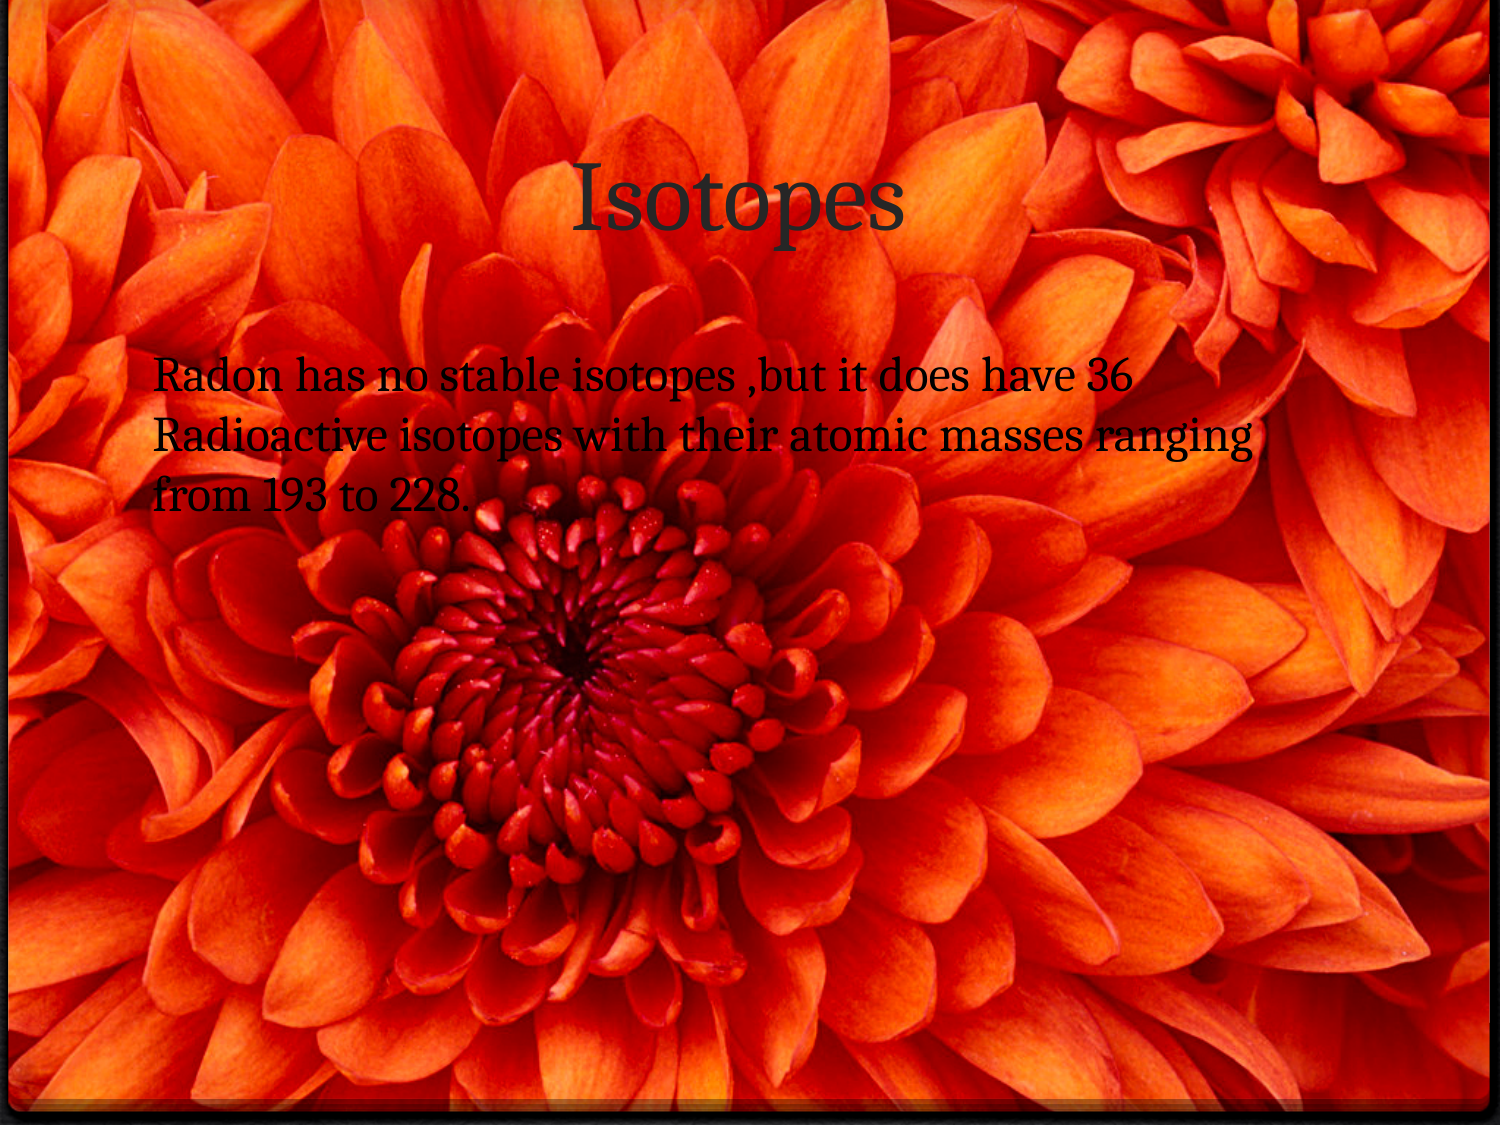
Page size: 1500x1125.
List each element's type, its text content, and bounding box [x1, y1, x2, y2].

list Radon has no stable isotopes ,but it does have 36 Radioactive isotopes with their atomic masses ranging from 193 to 228. [137, 334, 1363, 983]
title Isotopes [90, 71, 1410, 309]
picture [0, 0, 1500, 1125]
